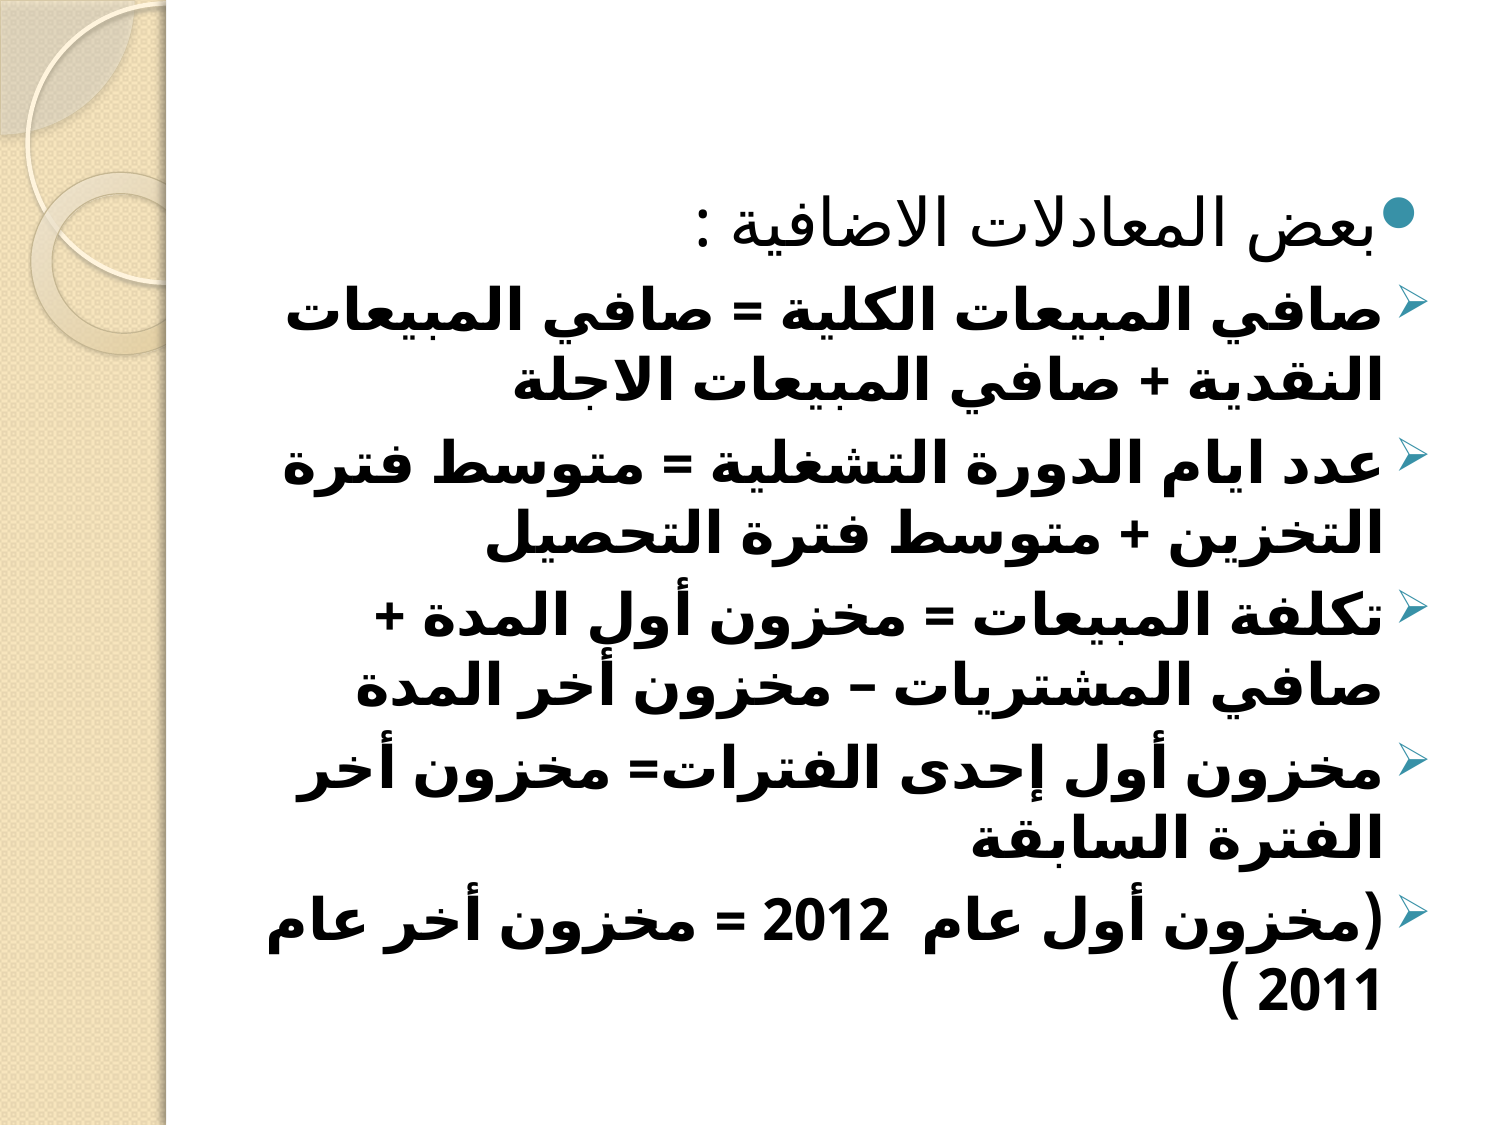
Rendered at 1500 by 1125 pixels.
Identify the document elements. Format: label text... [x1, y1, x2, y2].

list بعض المعادلات الاضافية : صافي المبيعات الكلية = صافي المبيعات النقدية + صافي المبيعات الاجلة عدد ايام الدورة التشغلية = متوسط فترة التخزين + متوسط فترة التحصيل تكلفة المبيعات = مخزون أول المدة + صافي المشتريات – مخزون أخر المدة مخزون أول إحدى الفترات= مخزون أخر الفترة السابقة (مخزون أول عام 2012 = مخزون أخر عام 2011 ) [230, 172, 1461, 905]
